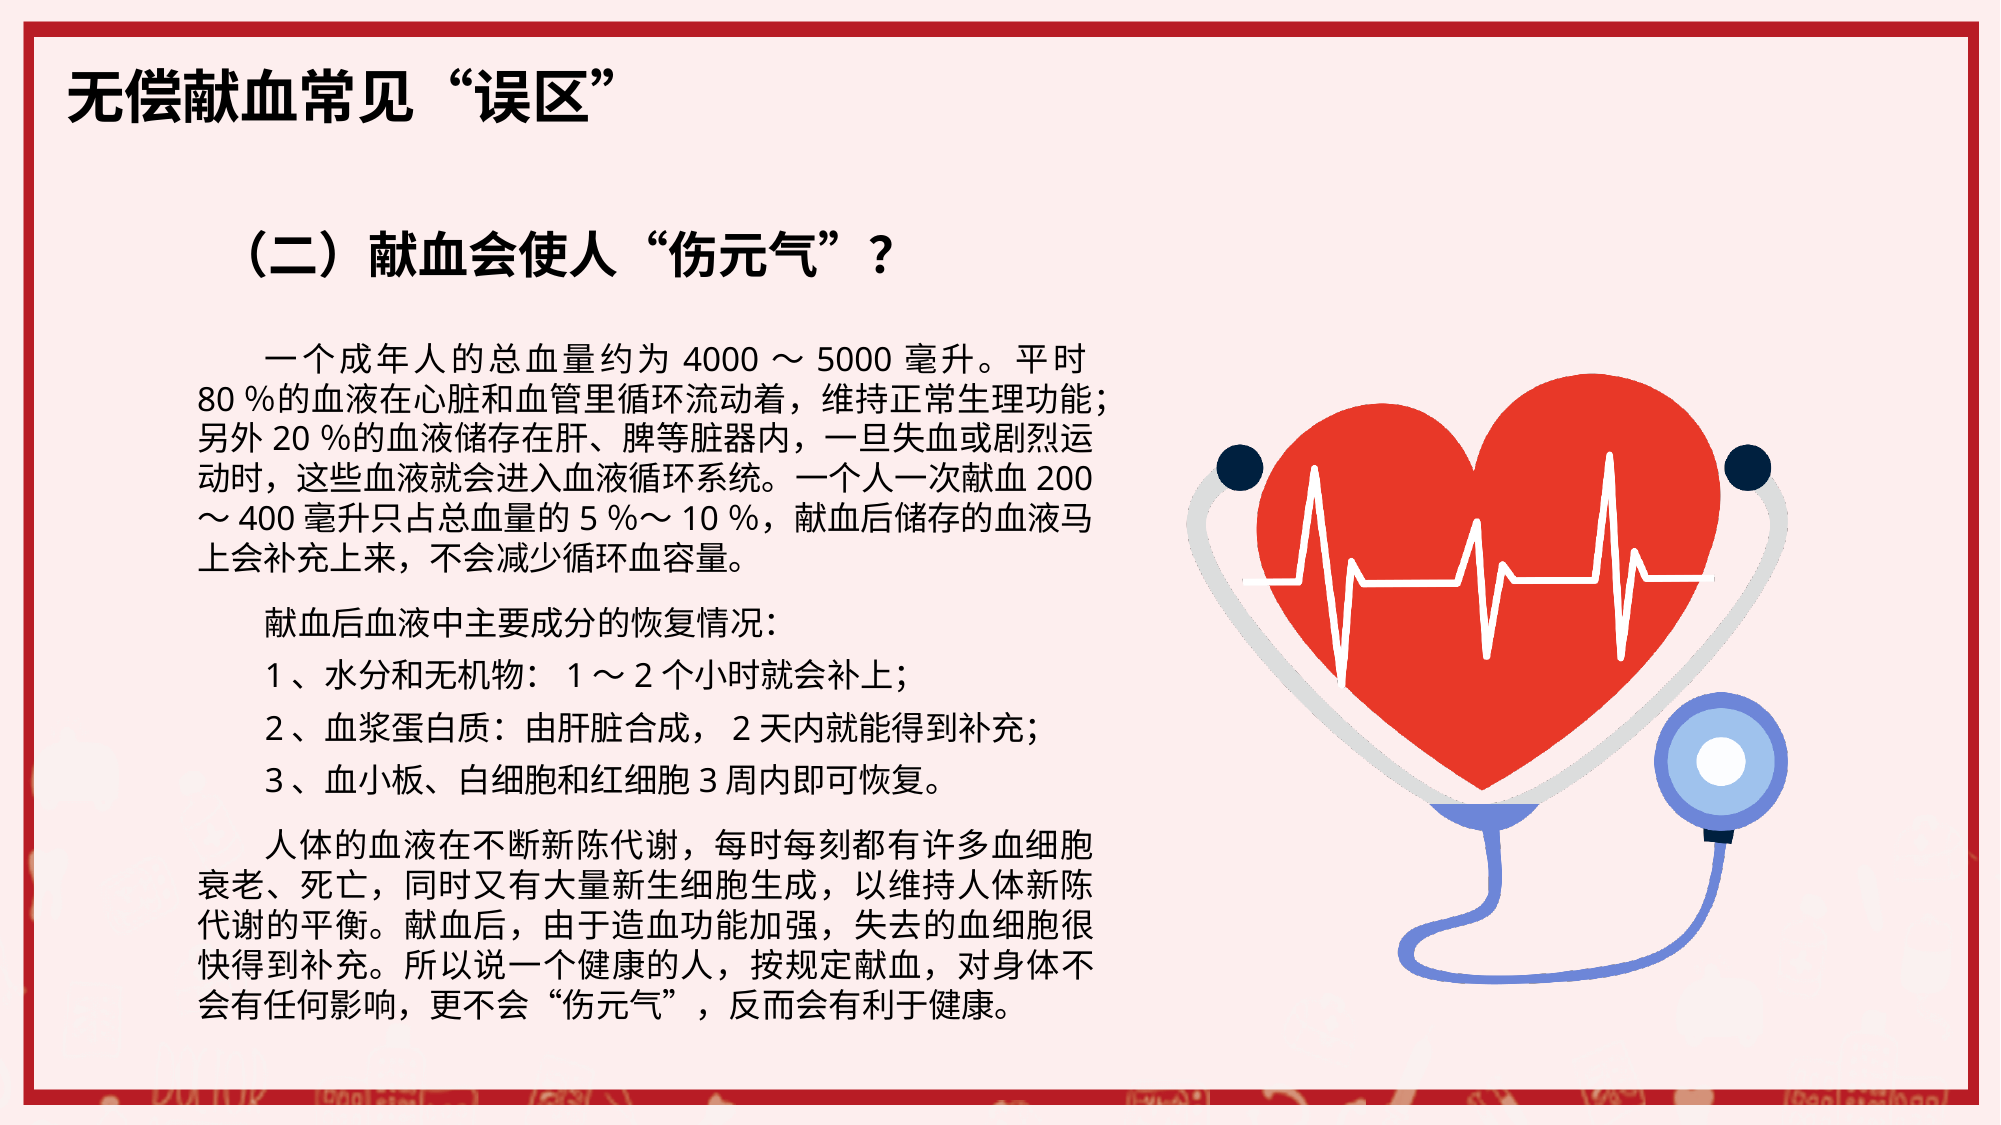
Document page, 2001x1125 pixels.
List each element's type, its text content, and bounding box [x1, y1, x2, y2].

text_box 无偿献血常见“误区” [51, 52, 829, 138]
picture [0, 0, 2000, 1125]
text_box 一个成年人的总血量约为4000～5000毫升。平时80％的血液在心脏和血管里循环流动着，维持正常生理功能；另外20％的血液储存在肝、脾等脏器内，一旦失血或剧烈运动时，这些血液就会进入血液循环系统。一个人一次献血200～400毫升只占总血量的5％～10％，献血后储存的血液马上会补充上来，不会减少循环血容量。 献血后血液中主要成分的恢复情况： 1、水分和无机物：1～2个小时就会补上； 2、血浆蛋白质：由肝脏合成，2天内就能得到补充； 3、血小板、白细胞和红细胞3周内即可恢复。 人体的血液在不断新陈代谢，每时每刻都有许多血细胞衰老、死亡，同时又有大量新生细胞生成，以维持人体新陈代谢的平衡。献血后，由于造血功能加强，失去的血细胞很快得到补充。所以说一个健康的人，按规定献血，对身体不会有任何影响，更不会“伤元气”，反而会有利于健康。 [182, 330, 1110, 1032]
text_box （二）献血会使人“伤元气”？ [0, 216, 1272, 291]
